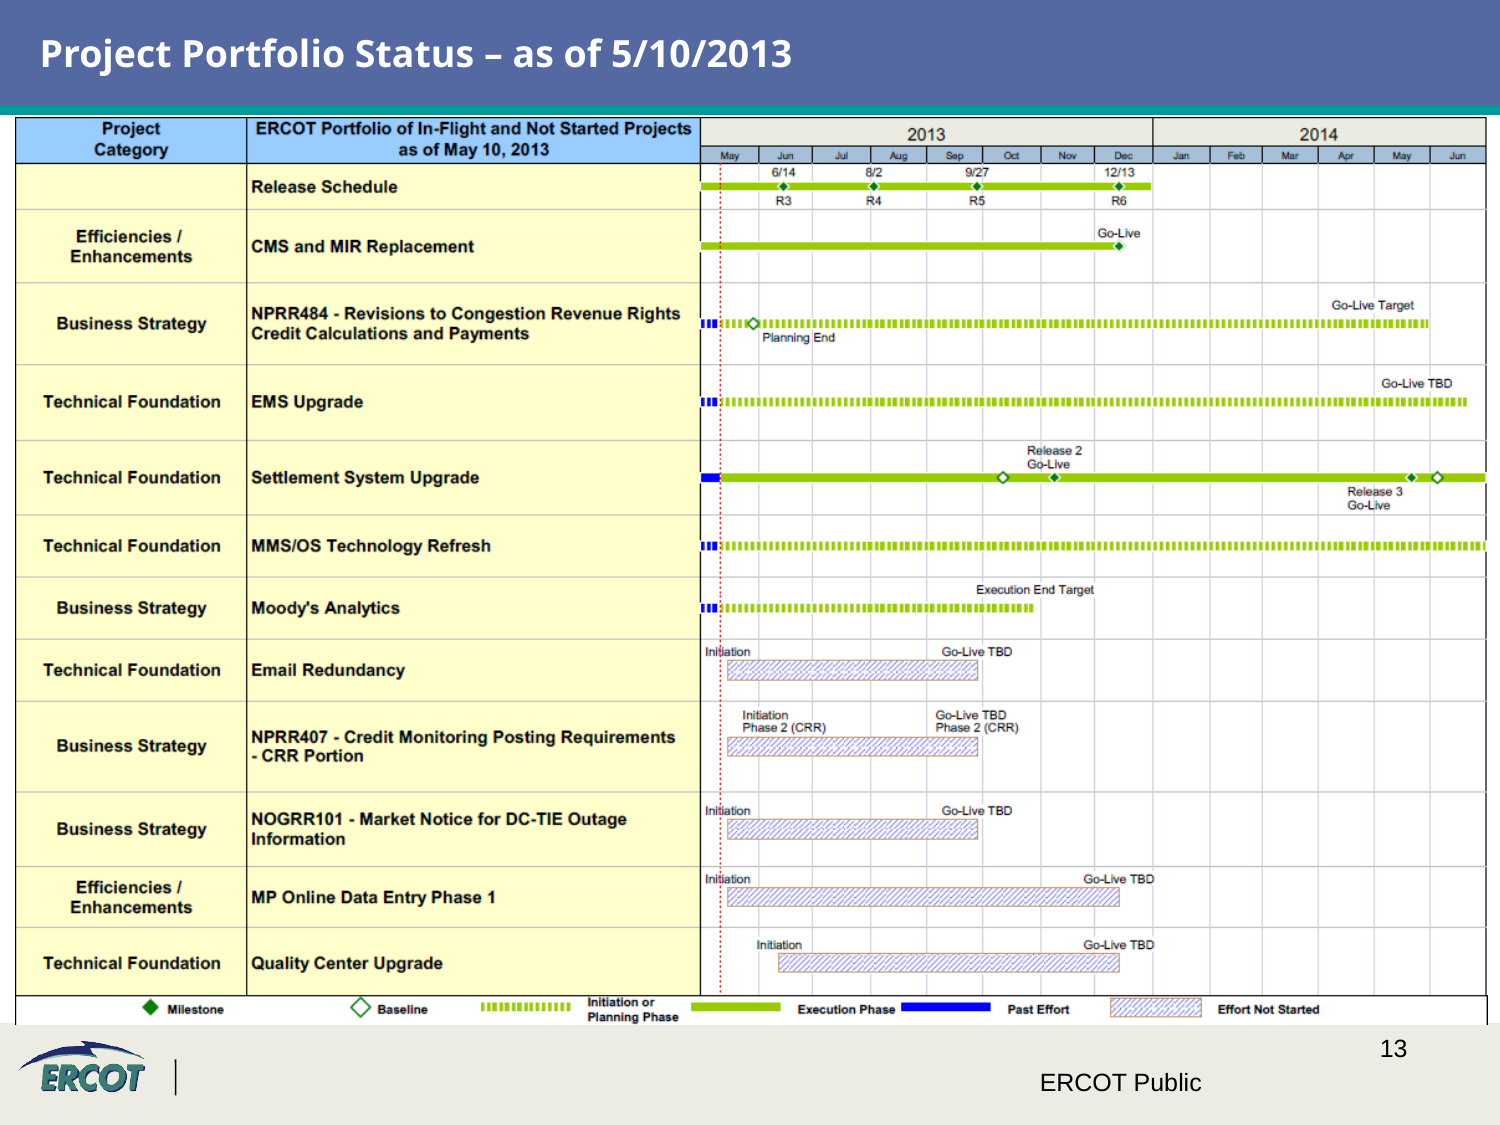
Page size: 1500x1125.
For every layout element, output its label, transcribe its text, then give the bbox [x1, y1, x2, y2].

footer ERCOT Public [1025, 1059, 1438, 1125]
text_box Project Portfolio Status – as of 5/10/2013 [24, 30, 1163, 106]
picture [15, 117, 1488, 1026]
text_box [24, 22, 1450, 85]
picture [10, 1031, 151, 1111]
